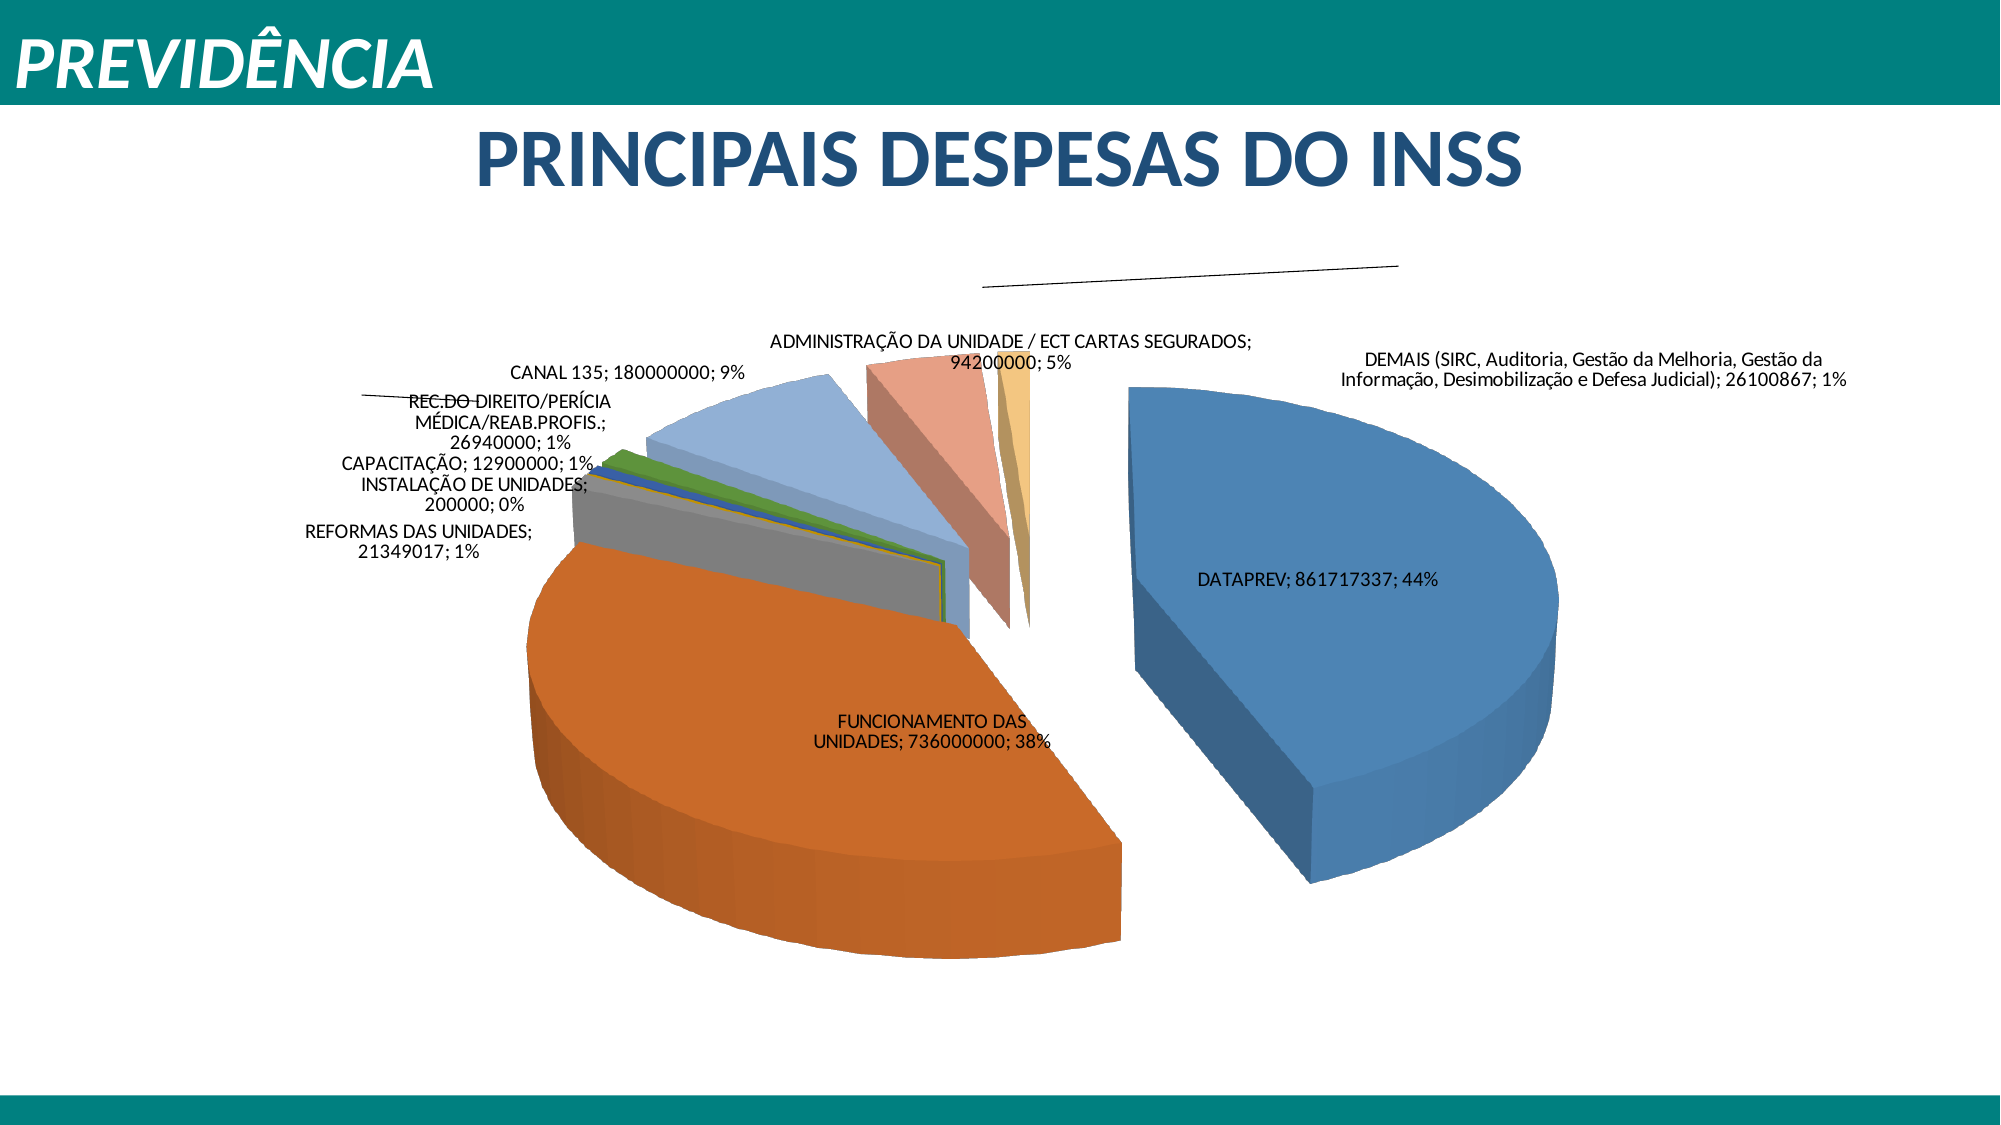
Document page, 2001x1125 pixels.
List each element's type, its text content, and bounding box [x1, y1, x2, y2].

text_box [0, 1095, 2000, 1125]
text_box PRINCIPAIS DESPESAS DO INSS [140, 112, 1860, 193]
chart [116, 193, 1860, 1096]
text_box PREVIDÊNCIA [0, 0, 2000, 105]
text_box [982, 266, 1399, 288]
